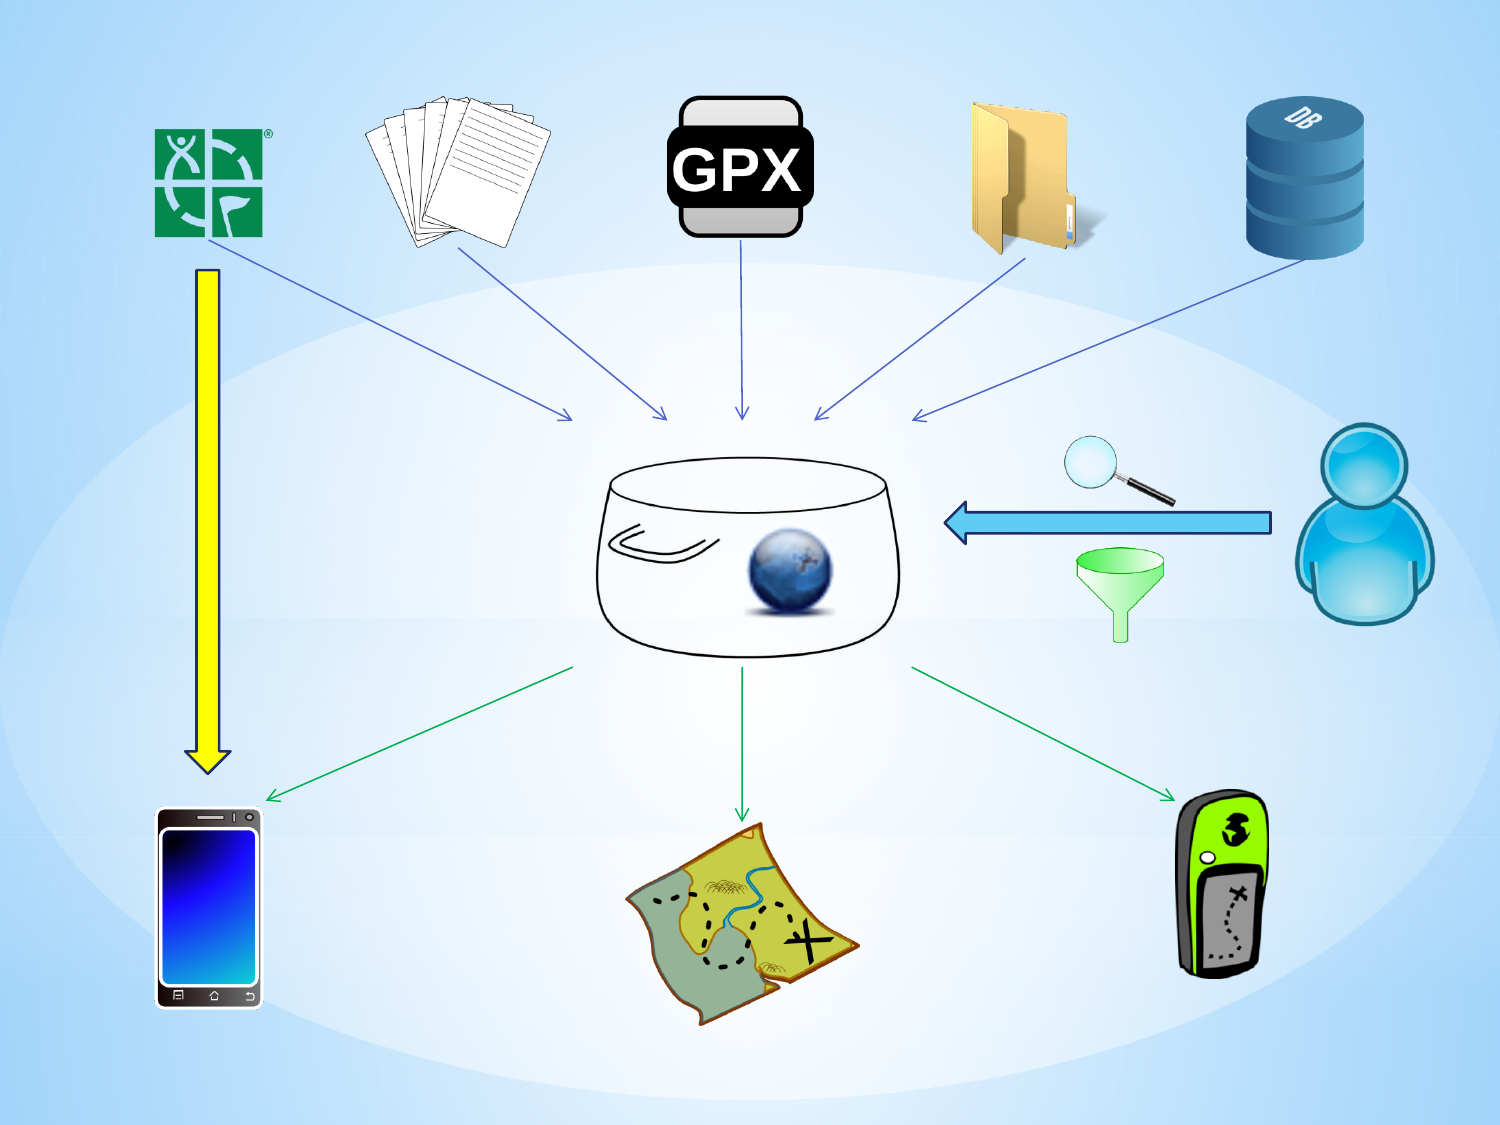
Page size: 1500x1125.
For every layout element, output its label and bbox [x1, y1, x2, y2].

picture [667, 93, 815, 241]
text_box [579, 247, 668, 421]
picture [1075, 547, 1164, 643]
text_box [911, 259, 1306, 421]
picture [365, 96, 551, 239]
picture [64, 129, 353, 241]
picture [1278, 396, 1450, 648]
picture [579, 429, 912, 672]
text_box [265, 666, 574, 801]
text_box [813, 257, 911, 421]
picture [942, 93, 1108, 259]
picture [101, 800, 316, 1014]
picture [1245, 96, 1365, 260]
text_box [183, 268, 232, 775]
picture [625, 822, 860, 1026]
text_box [943, 500, 1272, 546]
text_box [208, 239, 573, 421]
picture [1064, 435, 1176, 507]
picture [1174, 788, 1270, 980]
text_box [911, 666, 1176, 801]
